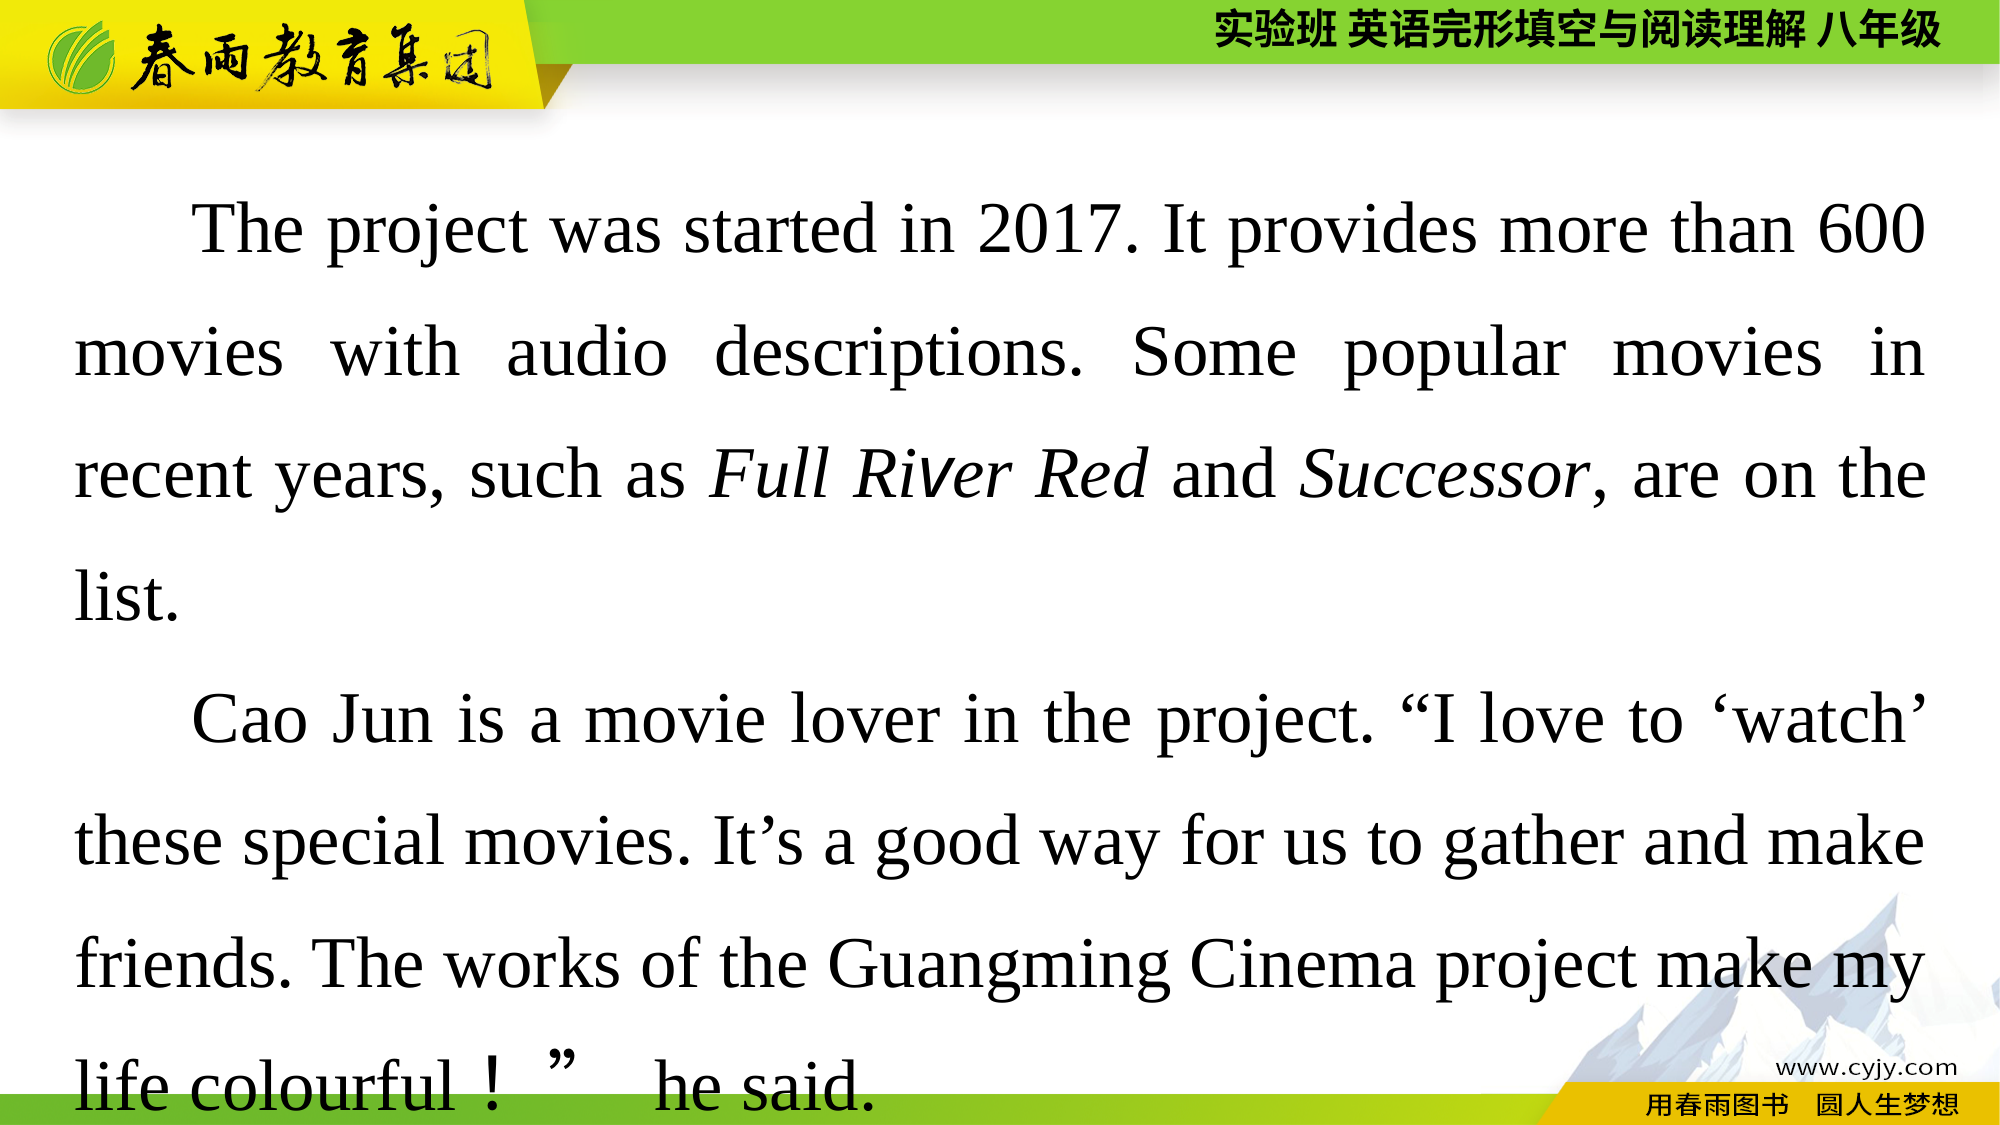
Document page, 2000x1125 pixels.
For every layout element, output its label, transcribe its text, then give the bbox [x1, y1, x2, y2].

picture [0, 0, 2000, 1125]
list The project was started in 2017. It provides more than 600 movies with audio descriptions. Some popular movies in recent years, such as Full River Red and Successor, are on the list. Cao Jun is a movie lover in the project. “I love to ‘watch’ these special movies. It’s a good way for us to gather and make friends. The works of the Guangming Cinema project make my life colourful！” he said. [59, 137, 1944, 1004]
